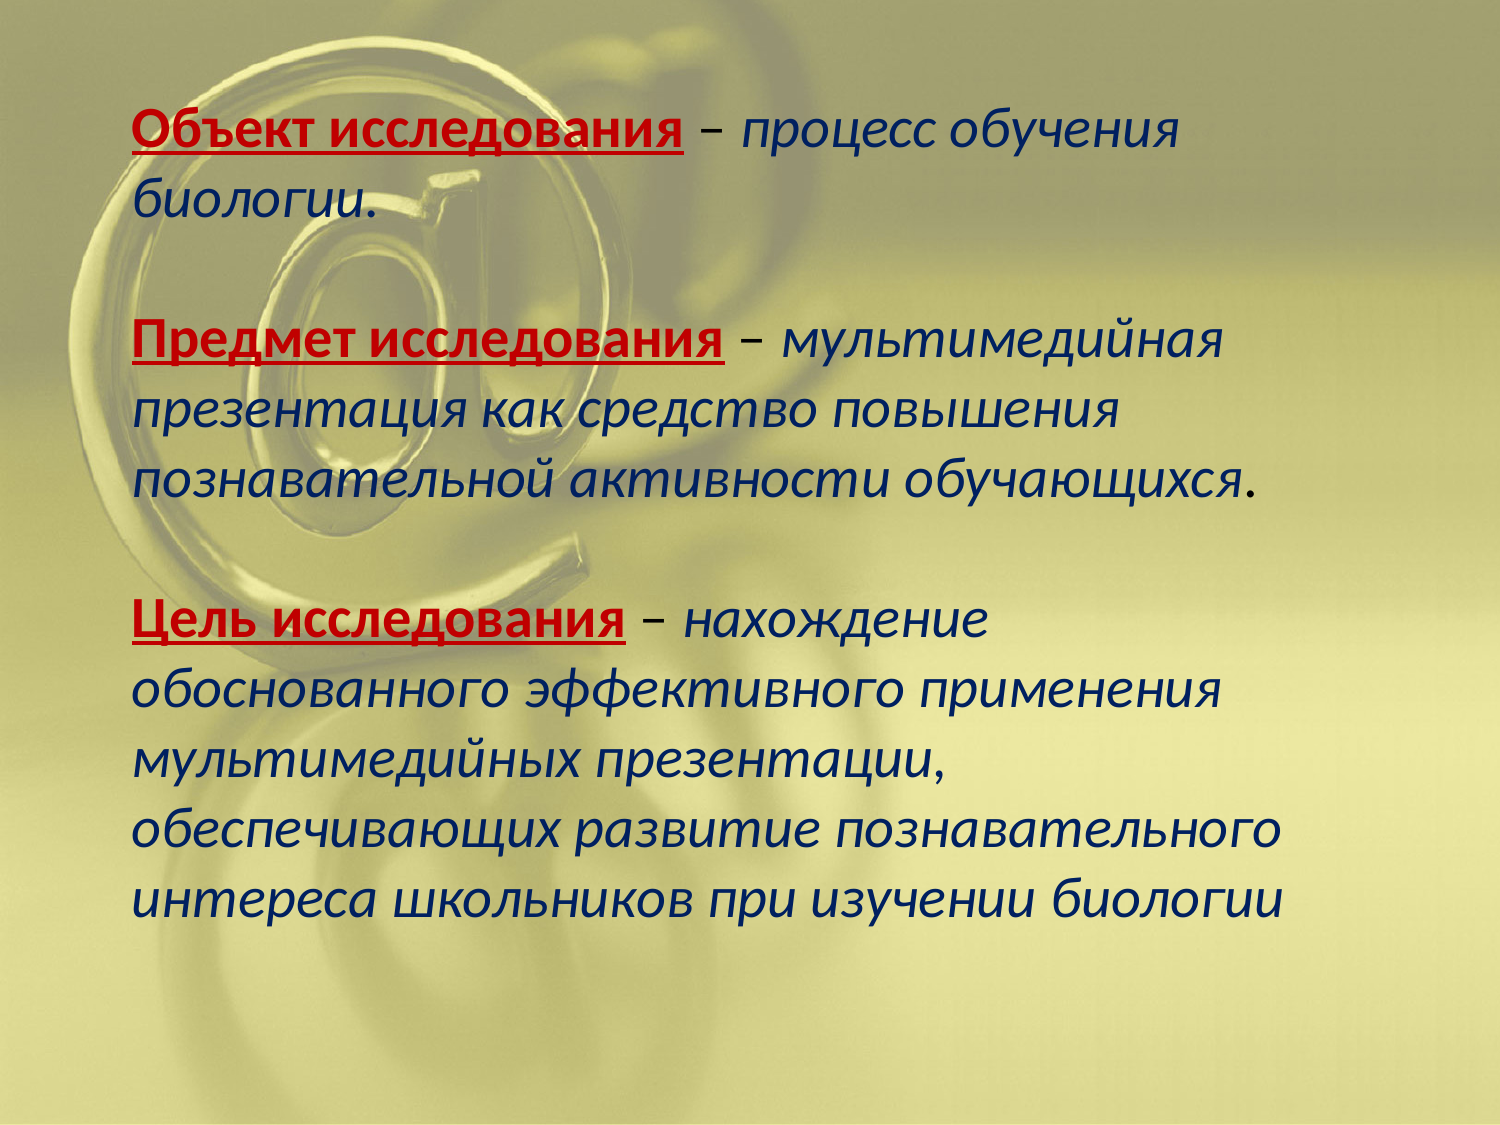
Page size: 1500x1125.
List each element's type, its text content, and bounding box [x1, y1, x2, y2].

picture [0, 0, 1500, 1125]
text_box Объект исследования – процесс обучения биологии. Предмет исследования – мультимедийная презентация как средство повышения познавательной активности обучающихся. Цель исследования – нахождение обоснованного эффективного применения мультимедийных презентации, обеспечивающих развитие познавательного интереса школьников при изучении биологии [117, 81, 1372, 937]
